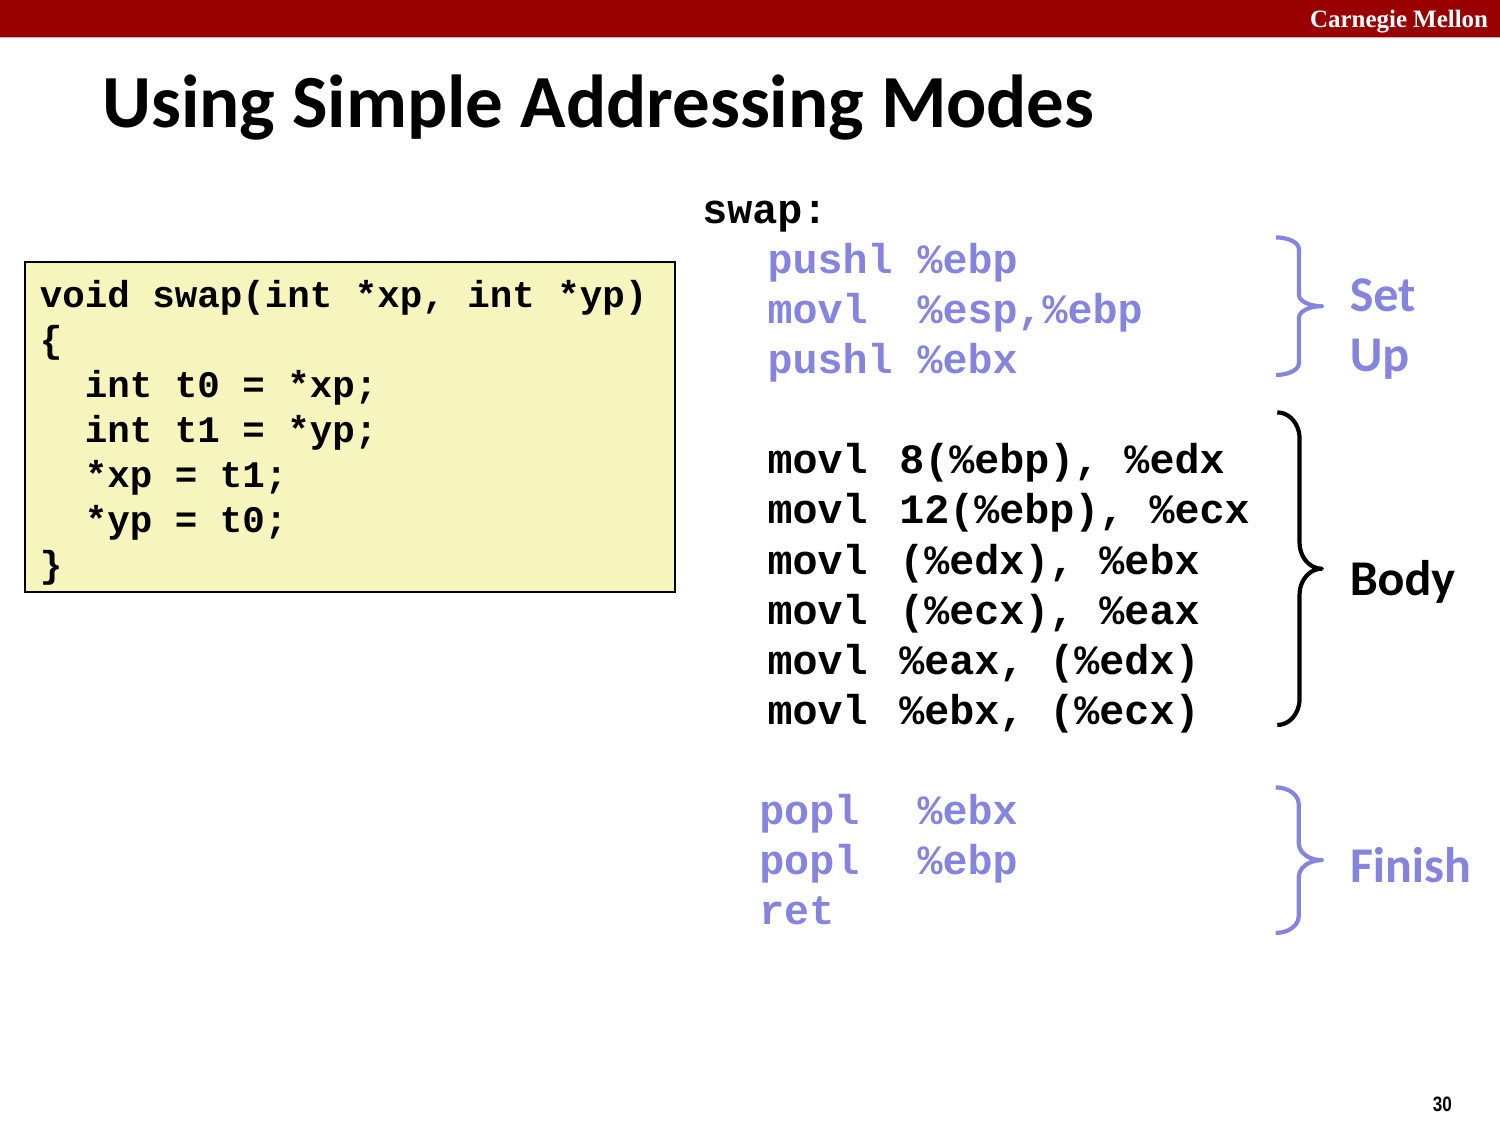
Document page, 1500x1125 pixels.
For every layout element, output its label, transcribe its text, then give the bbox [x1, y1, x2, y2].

text_box Finish [1335, 824, 1486, 900]
text_box Body [1335, 538, 1471, 614]
text_box void swap(int *xp, int *yp) { int t0 = *xp; int t1 = *yp; *xp = t1; *yp = t0; } [24, 262, 675, 592]
text_box [1277, 412, 1322, 725]
text_box swap: pushl %ebp movl %esp,%ebp pushl %ebx movl 8(%ebp), %edx movl 12(%ebp), %ecx movl (%edx), %ebx movl (%ecx), %eax movl %eax, (%edx) movl %ebx, (%ecx) popl %ebx popl %ebp ret [687, 174, 1288, 940]
title Using Simple Addressing Modes [87, 49, 1345, 145]
text_box [1275, 787, 1322, 933]
text_box [1276, 237, 1322, 375]
text_box Set Up [1335, 253, 1431, 389]
